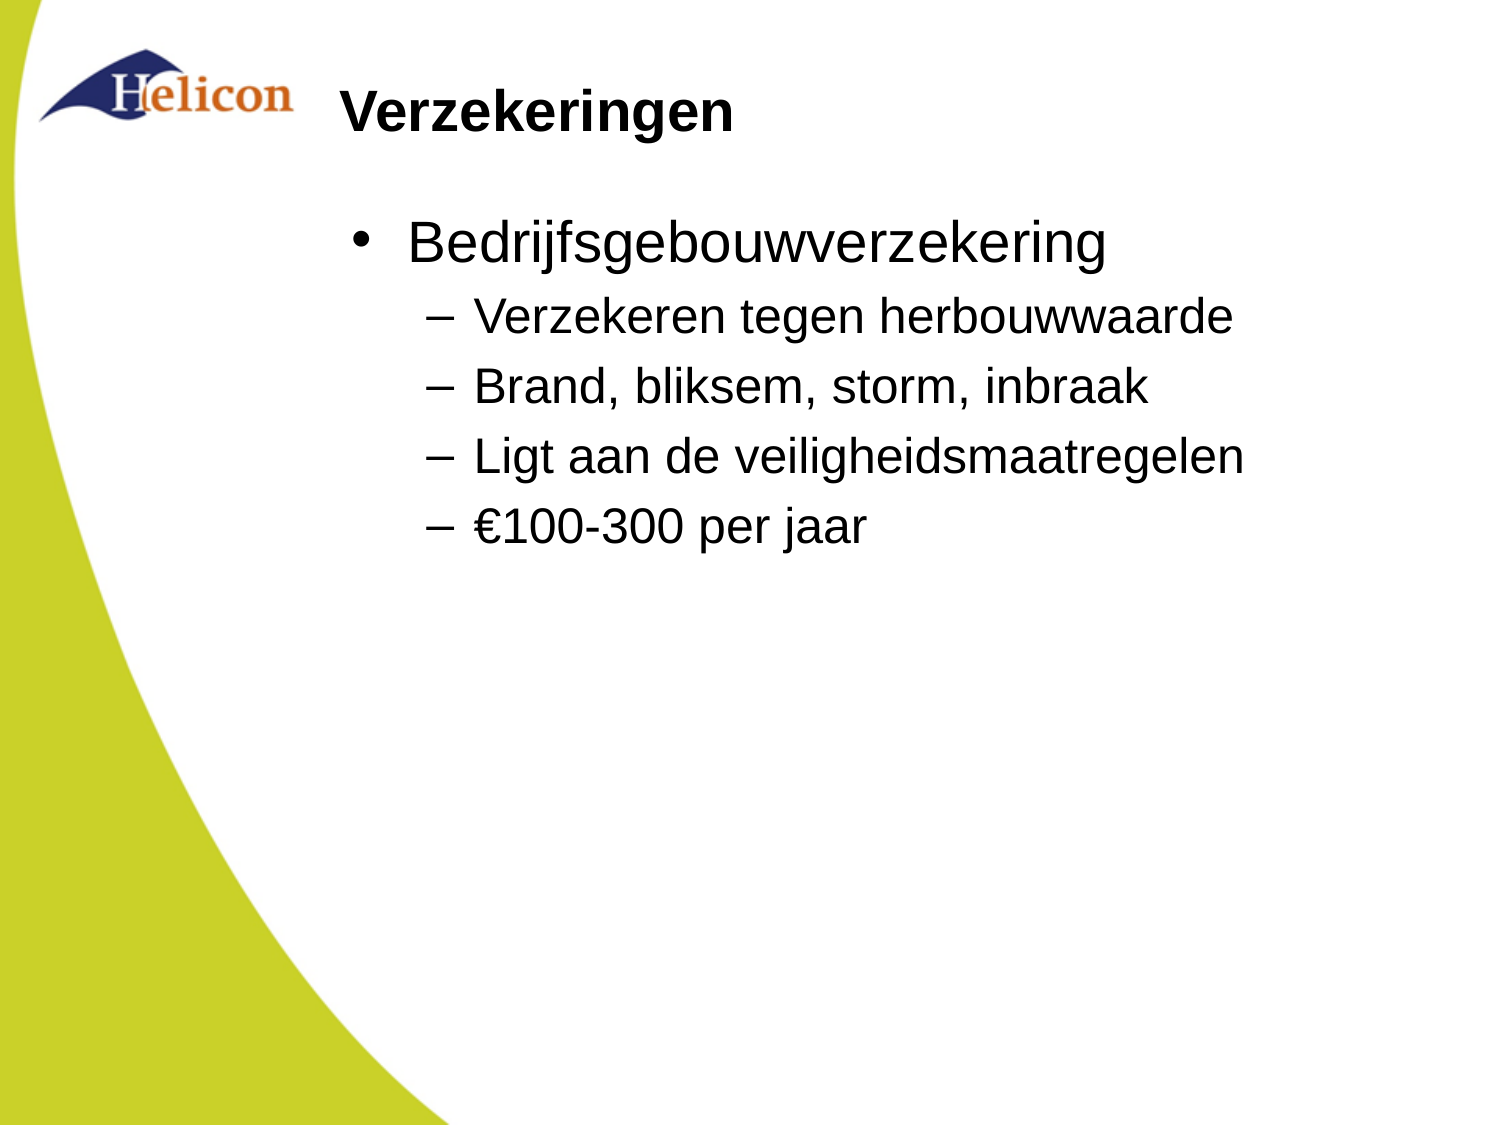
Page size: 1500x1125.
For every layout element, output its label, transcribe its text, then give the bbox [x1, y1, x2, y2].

picture [0, 0, 1500, 1125]
title Verzekeringen [324, 54, 1415, 161]
list Bedrijfsgebouwverzekering Verzekeren tegen herbouwwaarde Brand, bliksem, storm, inbraak Ligt aan de veiligheidsmaatregelen €100-300 per jaar [336, 196, 1425, 1005]
